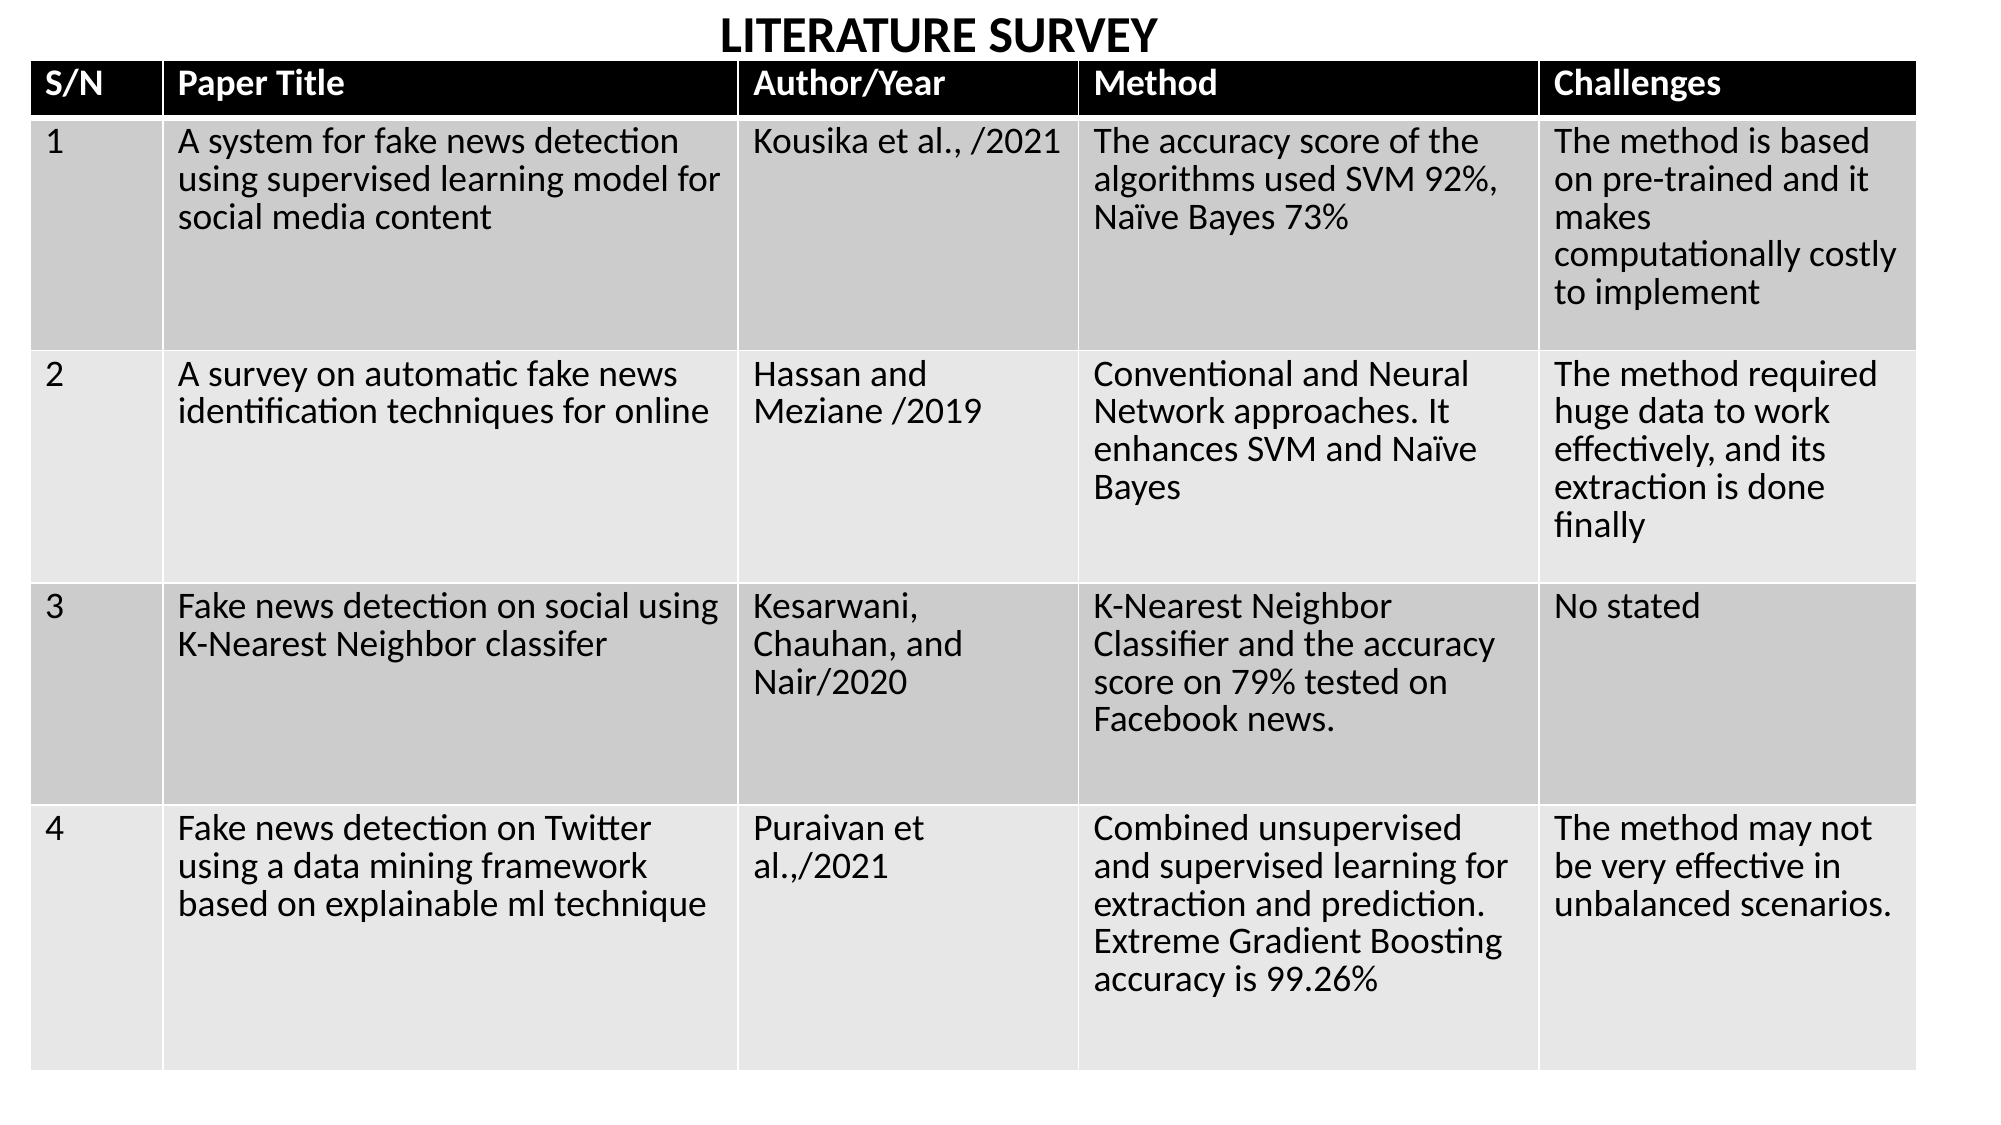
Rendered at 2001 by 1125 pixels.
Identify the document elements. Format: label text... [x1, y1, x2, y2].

table_header Author/Year [739, 61, 1078, 115]
table_cell Conventional and Neural Network approaches. It enhances SVM and Naïve Bayes [1079, 351, 1538, 582]
table_cell A survey on automatic fake news identification techniques for online [164, 351, 737, 582]
table_cell A system for fake news detection using supervised learning model for social media content [164, 121, 737, 350]
table_cell The accuracy score of the algorithms used SVM 92%, Naïve Bayes 73% [1079, 121, 1538, 350]
table_cell The method required huge data to work effectively, and its extraction is done finally [1540, 351, 1916, 582]
table_cell Kousika et al., /2021 [739, 121, 1078, 350]
table_cell K-Nearest Neighbor Classifier and the accuracy score on 79% tested on Facebook news. [1079, 584, 1538, 804]
table_cell The method is based on pre-trained and it makes computationally costly to implement [1540, 121, 1916, 350]
table_cell The method may not be very effective in unbalanced scenarios. [1540, 806, 1916, 1070]
table_cell 4 [31, 806, 162, 1070]
table_cell Hassan and Meziane /2019 [739, 351, 1078, 582]
table_cell Fake news detection on Twitter using a data mining framework based on explainable ml technique [164, 806, 737, 1070]
table_cell Kesarwani, Chauhan, and Nair/2020 [739, 584, 1078, 804]
table_header Paper Title [164, 61, 737, 115]
table_cell Fake news detection on social using K-Nearest Neighbor classifer [164, 584, 737, 804]
table_cell Puraivan et al.,/2021 [739, 806, 1078, 1070]
table_cell 1 [31, 121, 162, 350]
title LITERATURE SURVEY [139, 0, 1739, 59]
table_cell 2 [31, 351, 162, 582]
table_header Challenges [1540, 61, 1916, 115]
table_header Method [1079, 61, 1538, 115]
table_cell Combined unsupervised and supervised learning for extraction and prediction. Extreme Gradient Boosting accuracy is 99.26% [1079, 806, 1538, 1070]
table_cell 3 [31, 584, 162, 804]
table_header S/N [31, 61, 162, 115]
table_cell No stated [1540, 584, 1916, 804]
